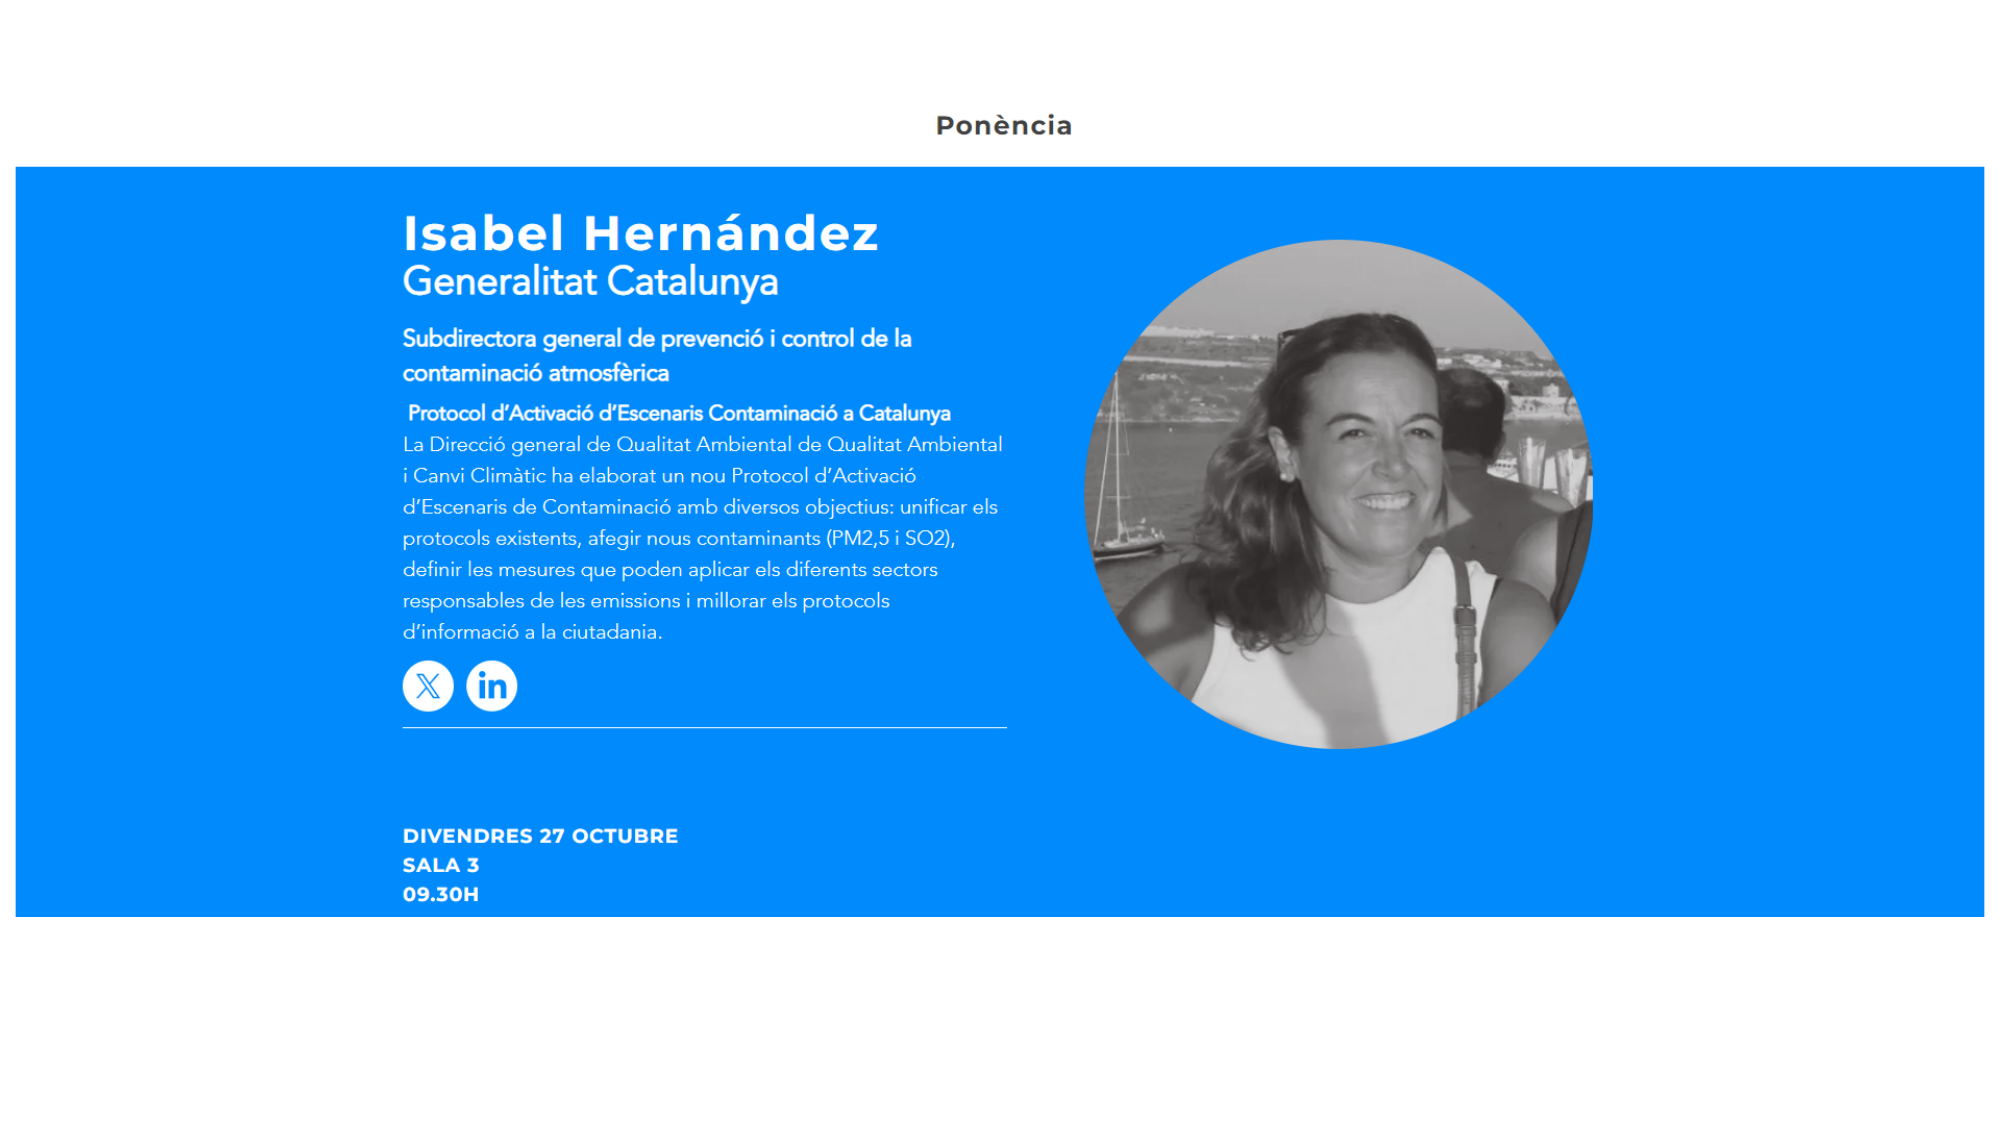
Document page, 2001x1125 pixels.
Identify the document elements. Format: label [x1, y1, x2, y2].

picture [15, 87, 1985, 917]
